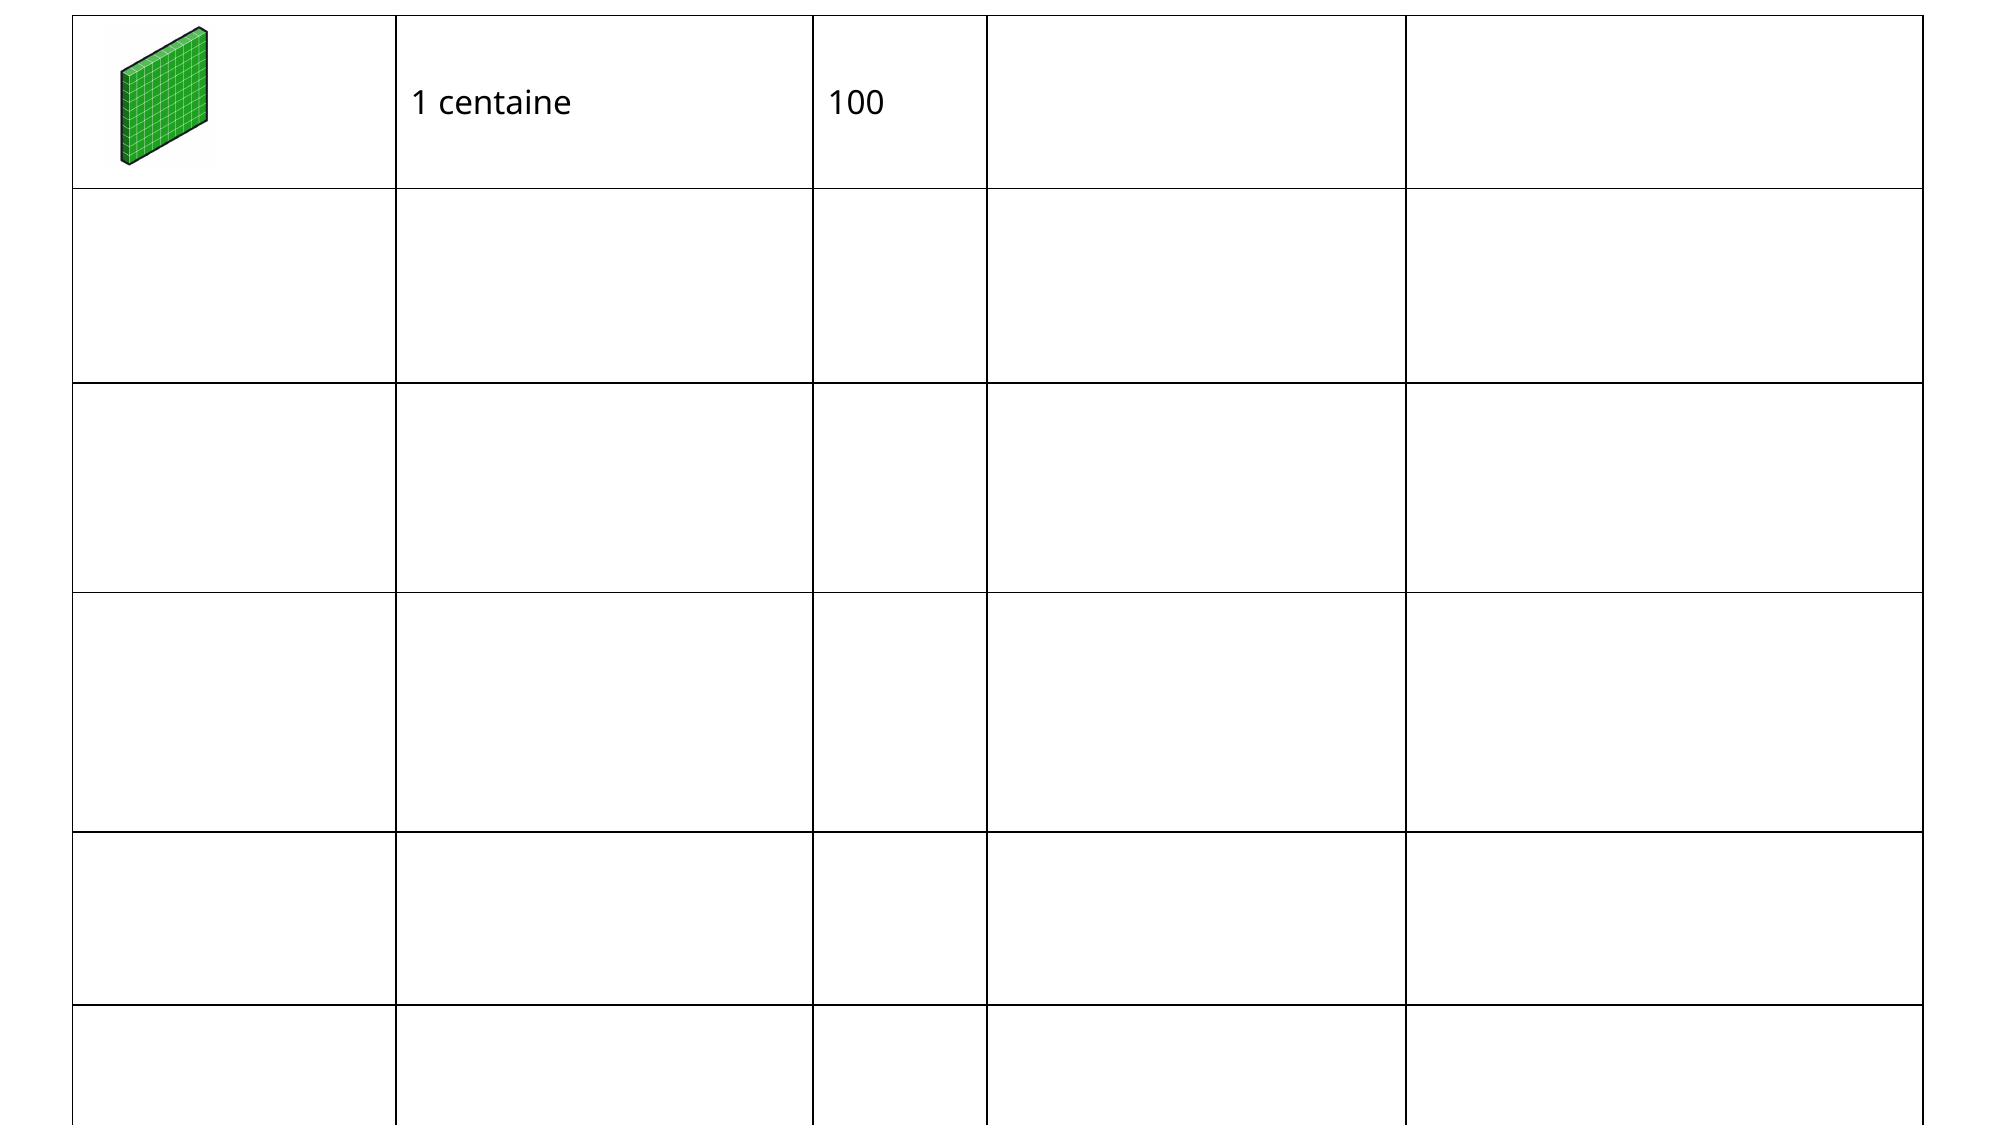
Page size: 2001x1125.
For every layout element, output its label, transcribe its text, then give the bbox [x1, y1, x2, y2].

table_header [73, 16, 395, 188]
table_cell [1407, 1006, 1922, 1125]
table_cell [73, 593, 395, 831]
table_cell [988, 833, 1405, 1004]
table_header [988, 16, 1405, 188]
table_cell [73, 1006, 395, 1125]
table_cell [397, 1006, 812, 1125]
table_cell [988, 1006, 1405, 1125]
table_cell [814, 189, 986, 382]
table_cell [1407, 593, 1922, 831]
table_cell [814, 833, 986, 1004]
table_cell [814, 1006, 986, 1125]
table_cell [397, 384, 812, 592]
table_cell [814, 384, 986, 592]
table_cell [73, 833, 395, 1004]
table_cell [814, 593, 986, 831]
table_cell [73, 189, 395, 382]
table_cell [988, 189, 1405, 382]
table_header 100 [814, 16, 986, 188]
table_cell [73, 384, 395, 592]
picture [103, 24, 215, 167]
table_cell [397, 833, 812, 1004]
table_cell [1407, 384, 1922, 592]
table_cell [988, 593, 1405, 831]
table_header 1 centaine [397, 16, 812, 188]
table_cell [397, 593, 812, 831]
table_cell [1407, 189, 1922, 382]
table_header [1407, 16, 1922, 188]
table_cell [988, 384, 1405, 592]
table_cell [1407, 833, 1922, 1004]
table_cell [397, 189, 812, 382]
